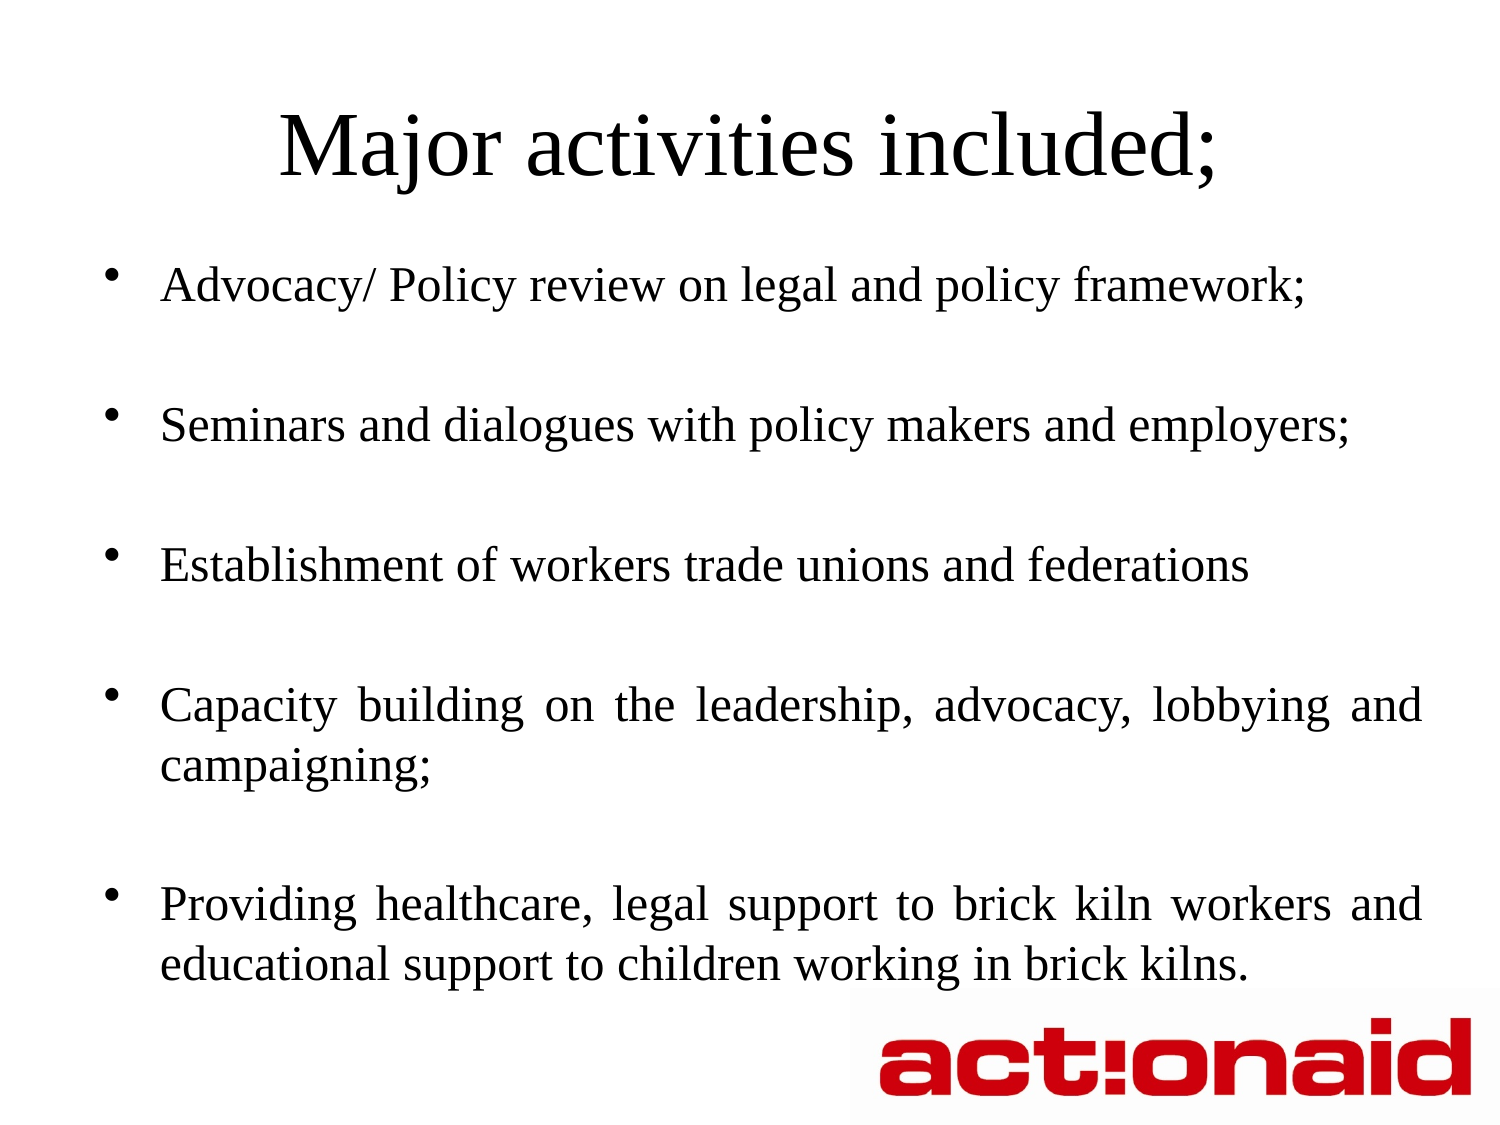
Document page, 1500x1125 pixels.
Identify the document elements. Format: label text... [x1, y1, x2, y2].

list Advocacy/ Policy review on legal and policy framework; Seminars and dialogues with policy makers and employers; Establishment of workers trade unions and federations Capacity building on the leadership, advocacy, lobbying and campaigning; Providing healthcare, legal support to brick kiln workers and educational support to children working in brick kilns. [88, 243, 1439, 987]
title Major activities included; [74, 44, 1426, 233]
picture [850, 988, 1500, 1125]
